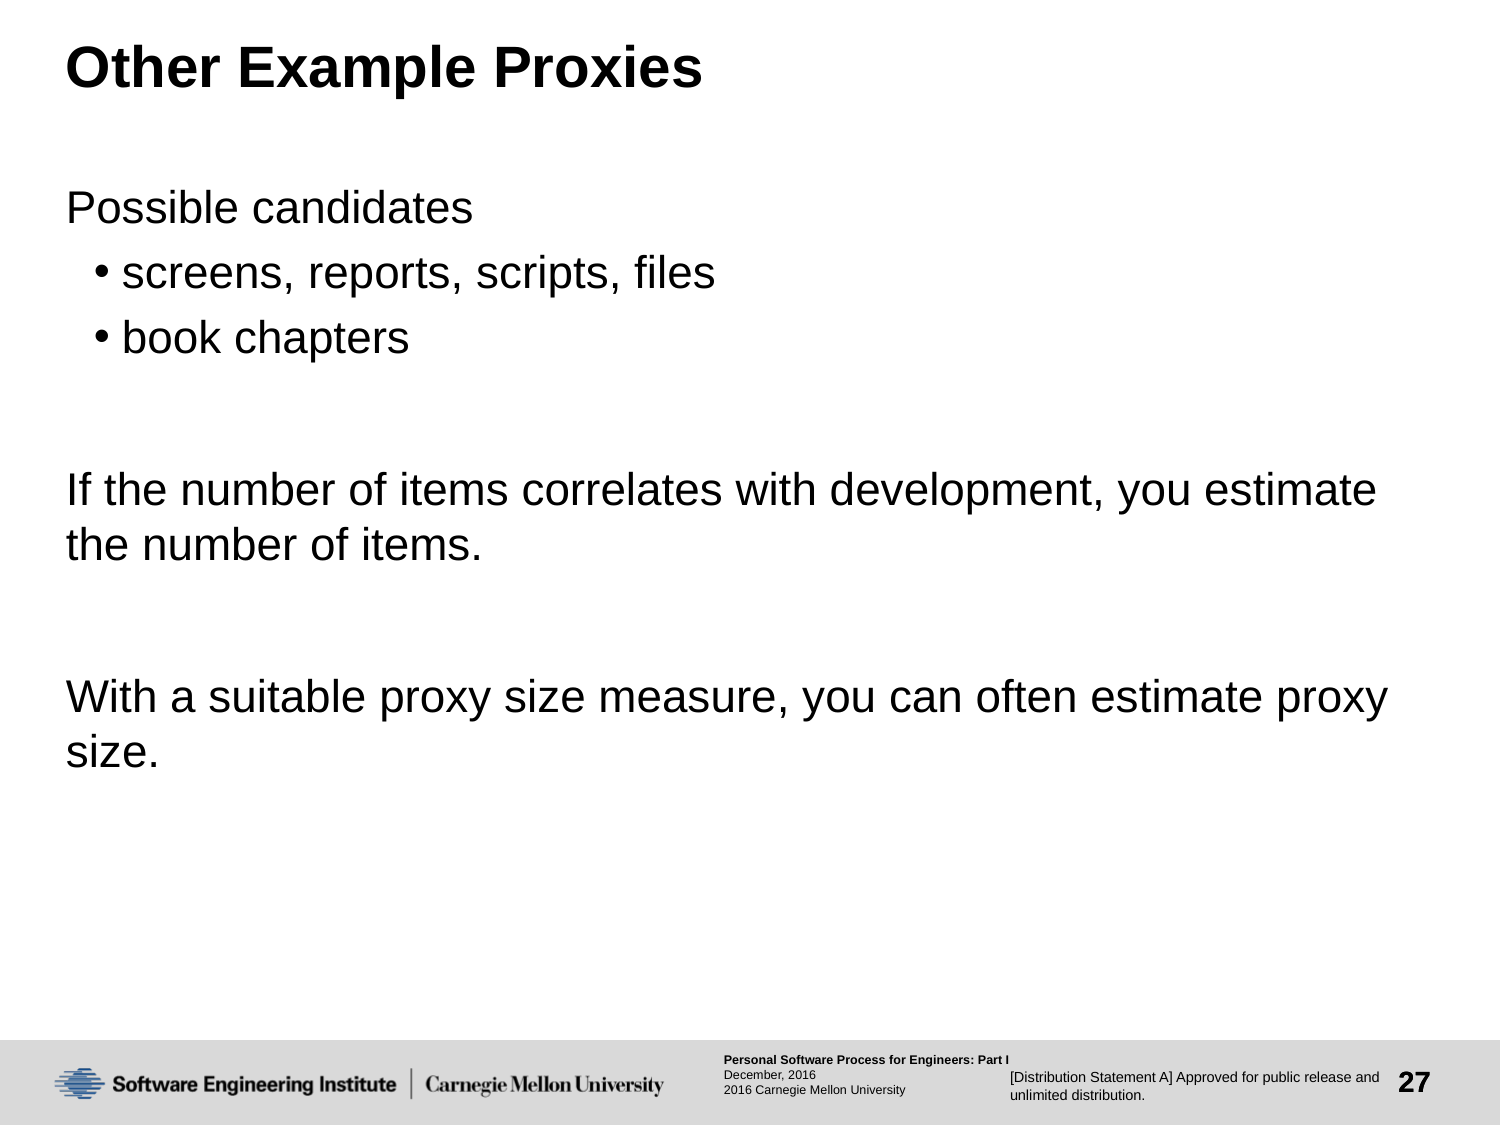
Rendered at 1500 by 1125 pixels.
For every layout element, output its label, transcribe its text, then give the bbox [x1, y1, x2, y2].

picture [46, 1061, 673, 1104]
list Possible candidates screens, reports, scripts, files book chapters If the number of items correlates with development, you estimate the number of items. With a suitable proxy size measure, you can often estimate proxy size. [65, 177, 1431, 1000]
title Other Example Proxies [65, 37, 1313, 148]
